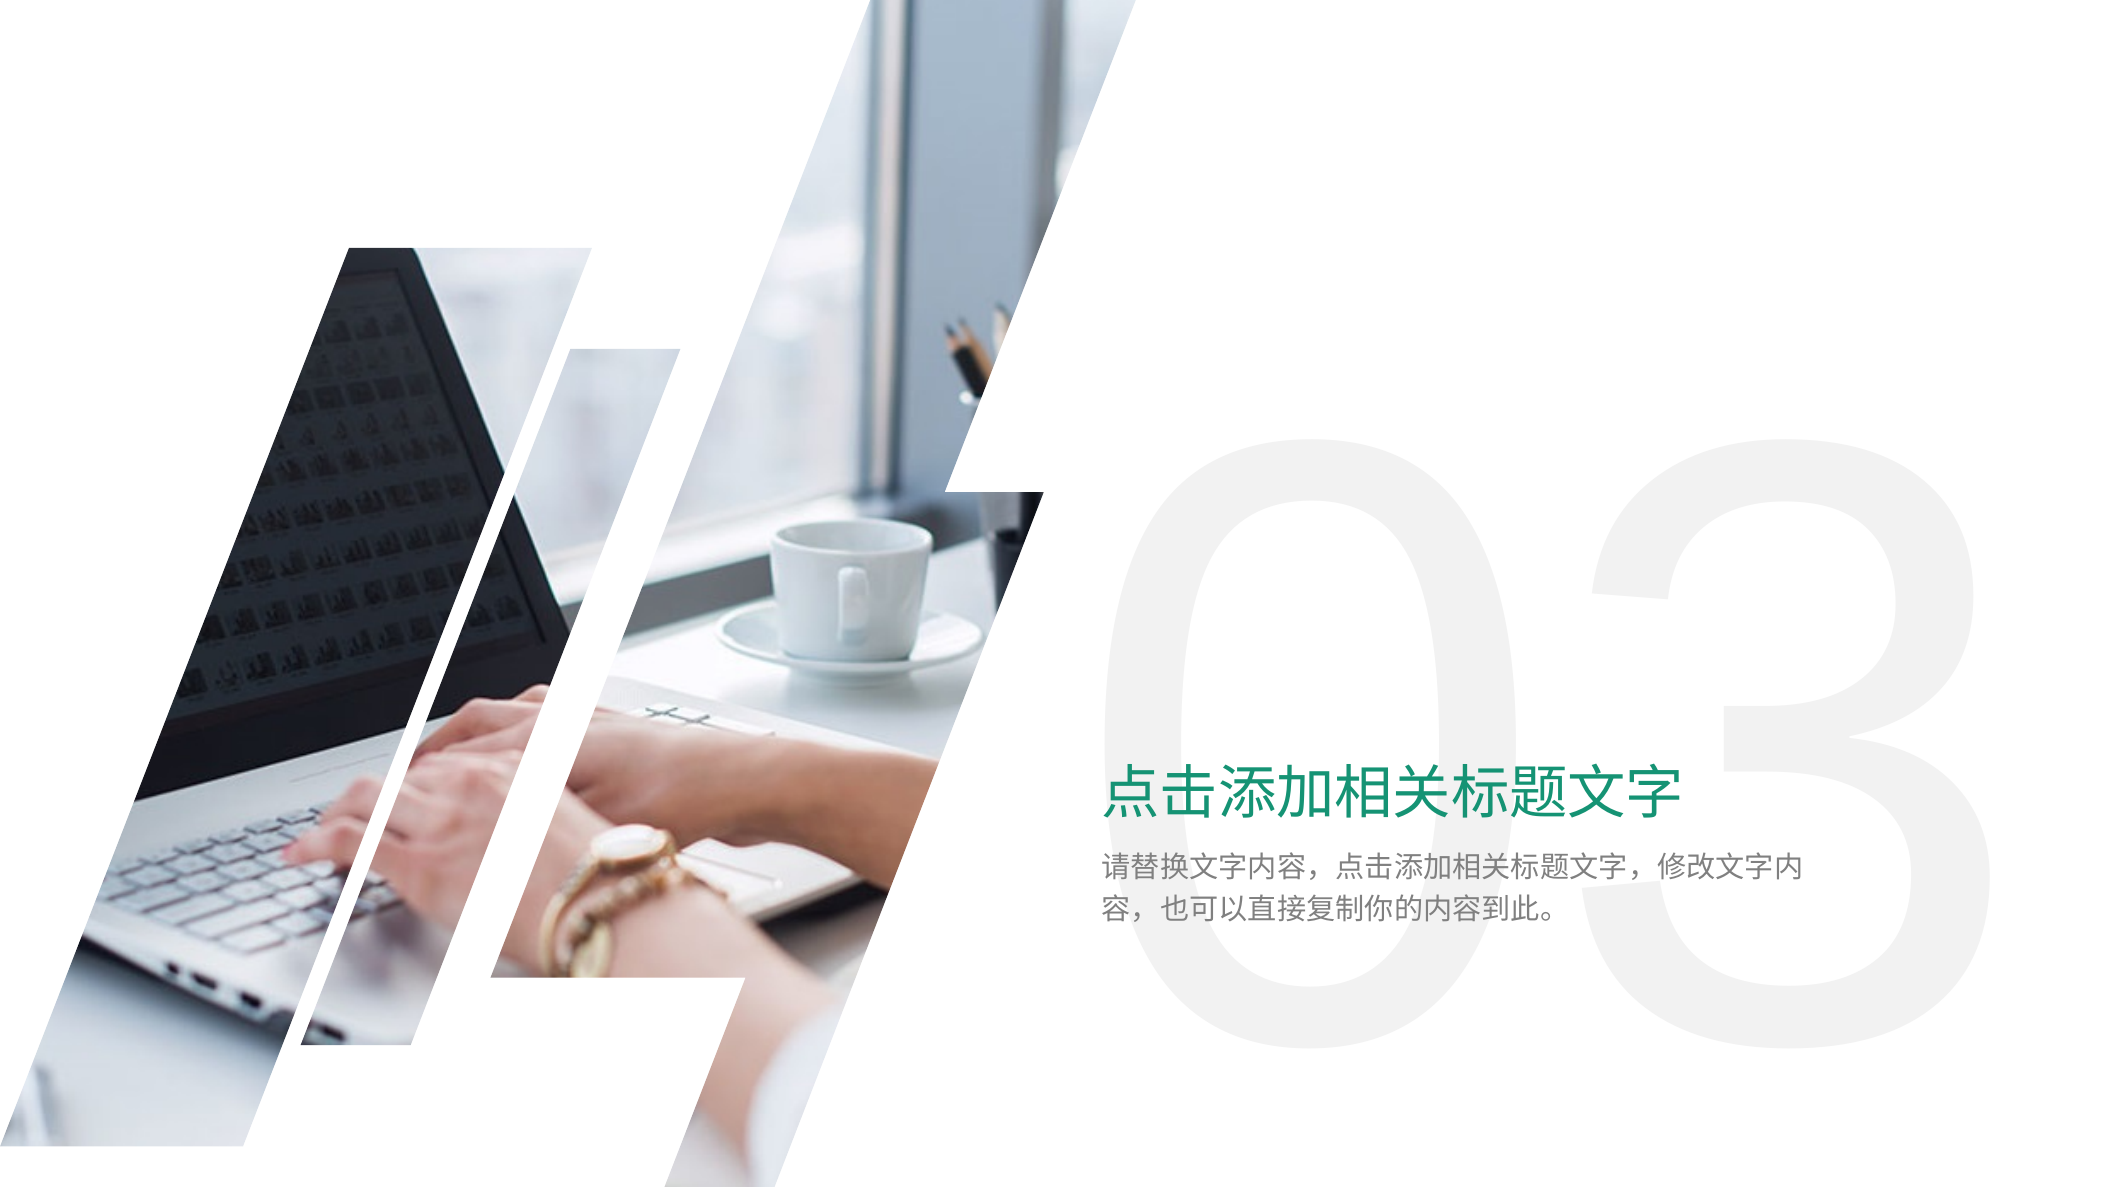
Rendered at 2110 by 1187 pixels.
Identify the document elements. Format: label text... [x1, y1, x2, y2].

text_box 03 [1071, 0, 2052, 1187]
text_box [0, 246, 594, 1148]
text_box 点击添加相关标题文字 [1101, 741, 1843, 826]
text_box [488, 0, 1137, 1187]
text_box 请替换文字内容，点击添加相关标题文字，修改文字内容，也可以直接复制你的内容到此。 [1101, 841, 1843, 926]
text_box [299, 347, 682, 1047]
